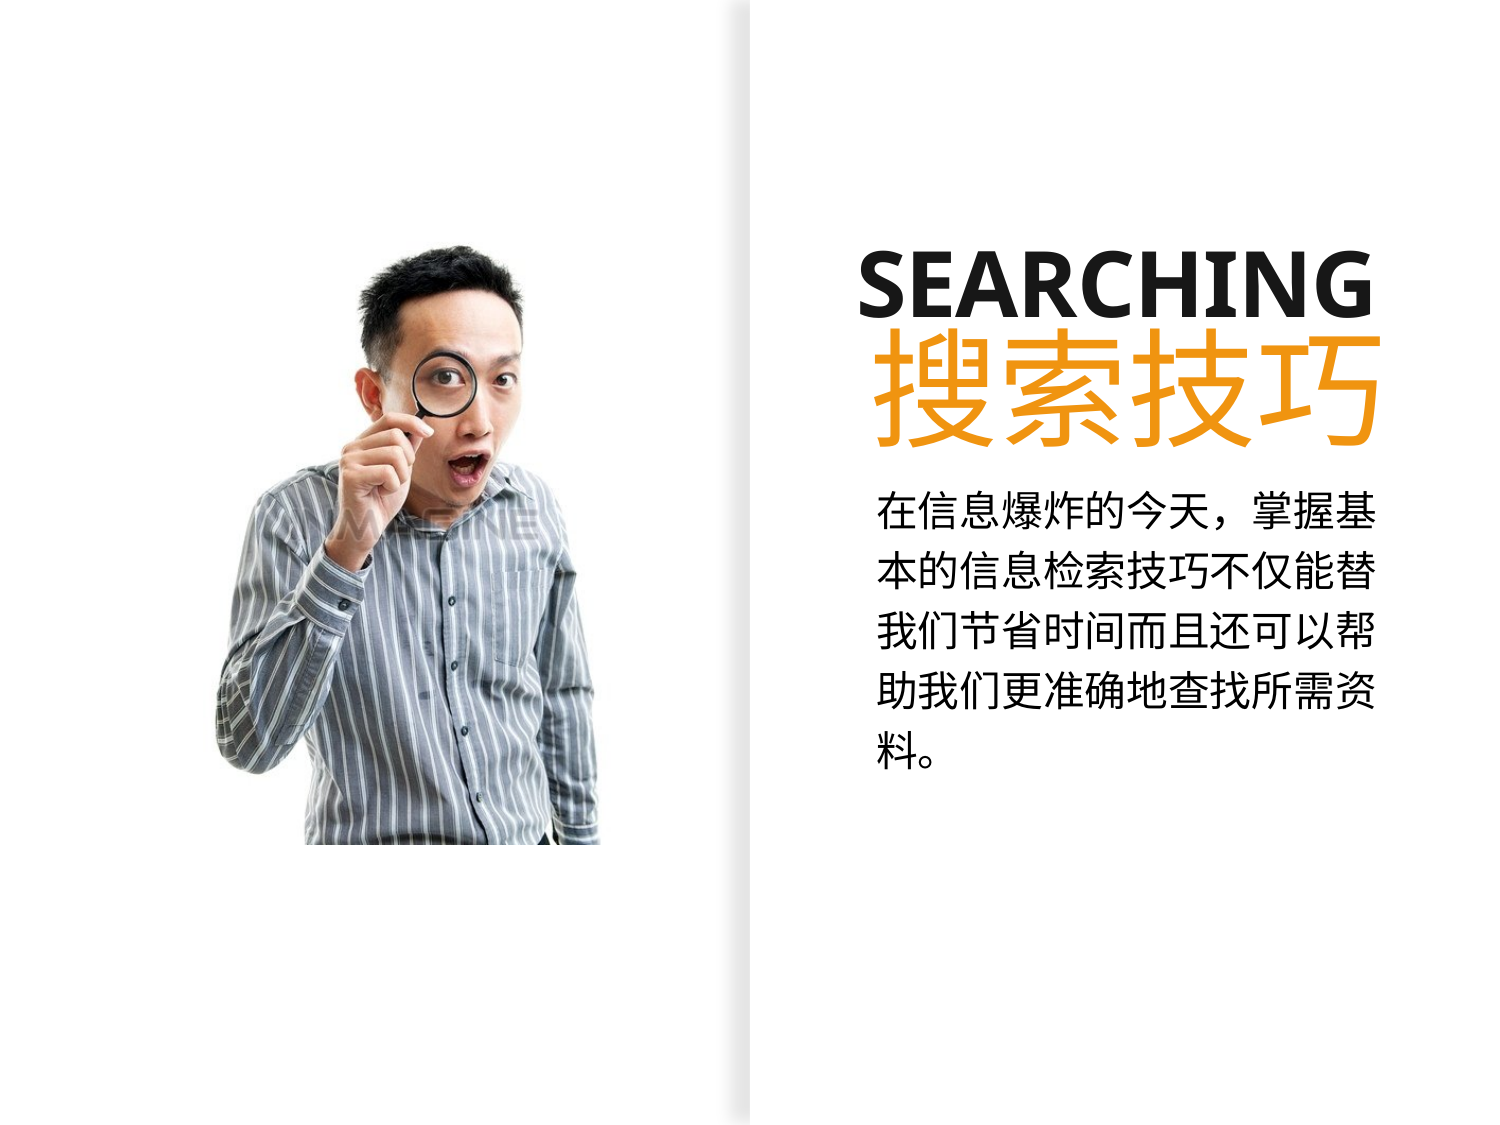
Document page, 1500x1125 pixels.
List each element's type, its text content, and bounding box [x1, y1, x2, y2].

picture [202, 208, 628, 845]
text_box SEARCHING [841, 218, 1500, 345]
text_box [749, 0, 1500, 1125]
text_box 搜索技巧 [816, 301, 1440, 473]
text_box 在信息爆炸的今天，掌握基本的信息检索技巧不仅能替我们节省时间而且还可以帮助我们更准确地查找所需资料。 [861, 473, 1430, 785]
